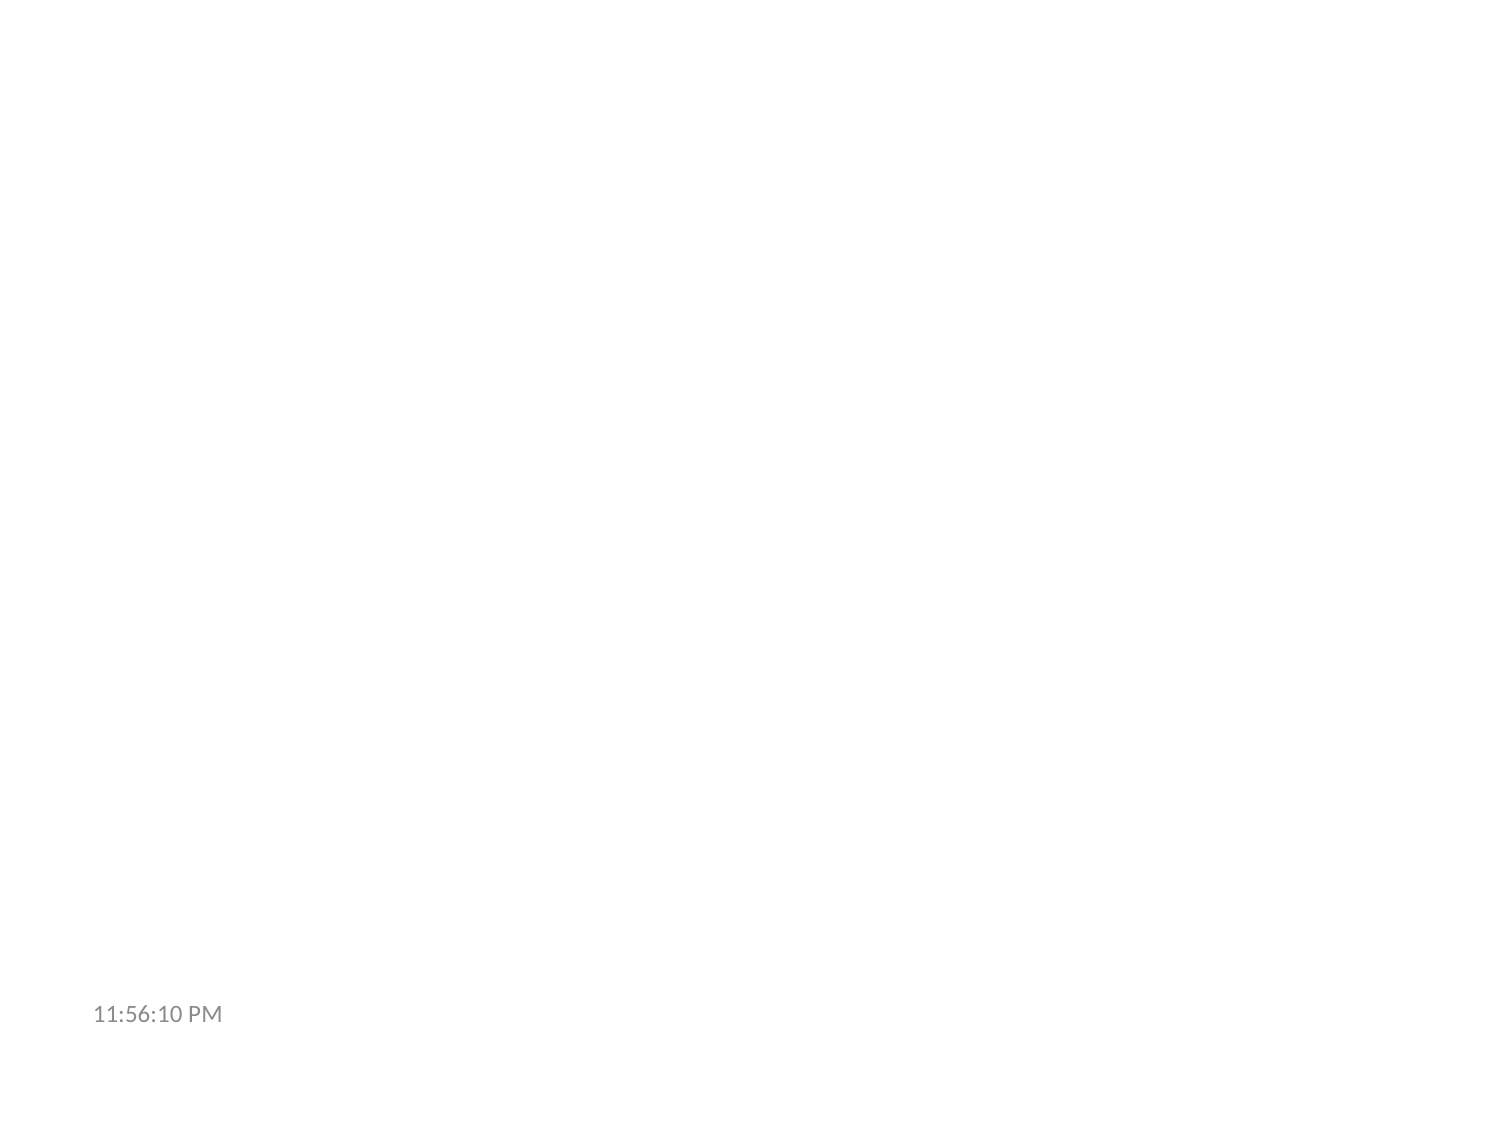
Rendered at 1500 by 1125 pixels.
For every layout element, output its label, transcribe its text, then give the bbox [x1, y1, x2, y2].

text_box 3:35:09 PM [77, 982, 428, 1043]
